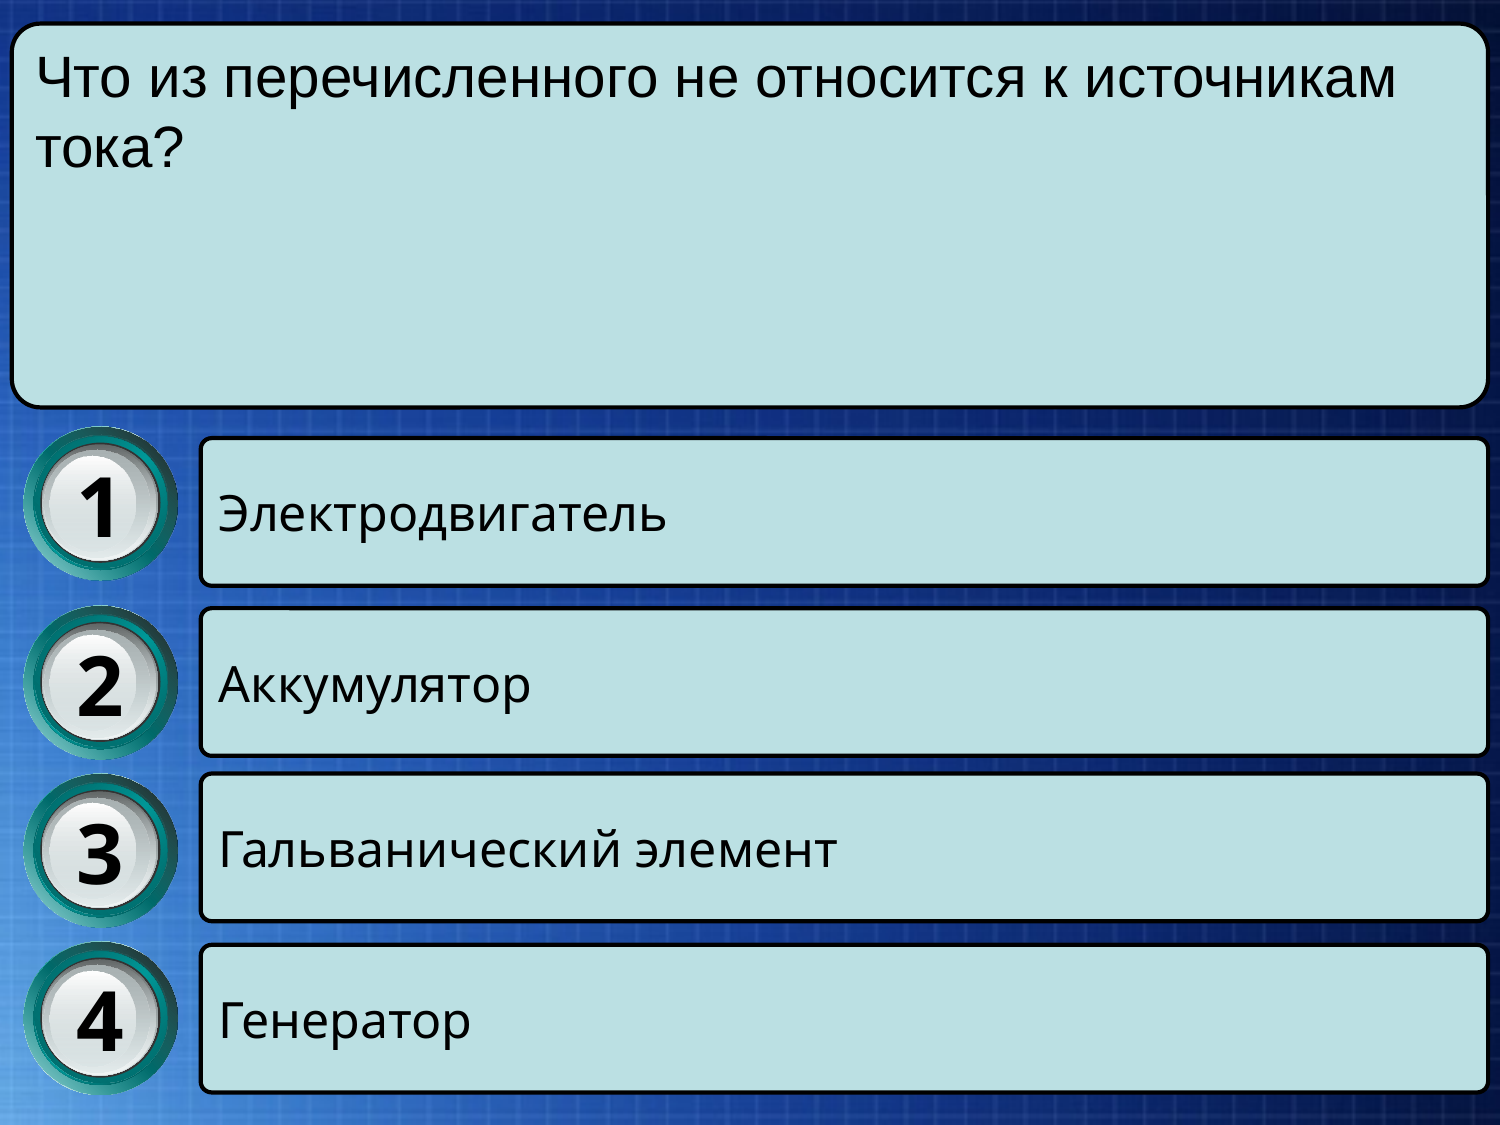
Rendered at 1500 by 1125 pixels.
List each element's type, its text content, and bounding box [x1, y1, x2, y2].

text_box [23, 941, 178, 1096]
picture [0, 0, 1500, 1125]
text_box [23, 426, 178, 581]
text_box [23, 605, 178, 760]
text_box Гальванический элемент [198, 771, 1491, 924]
text_box Что из перечисленного не относится к источникам тока? [9, 21, 1491, 410]
text_box Генератор [198, 942, 1491, 1095]
text_box Аккумулятор [198, 606, 1491, 758]
text_box Электродвигатель [198, 435, 1491, 588]
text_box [23, 773, 178, 928]
